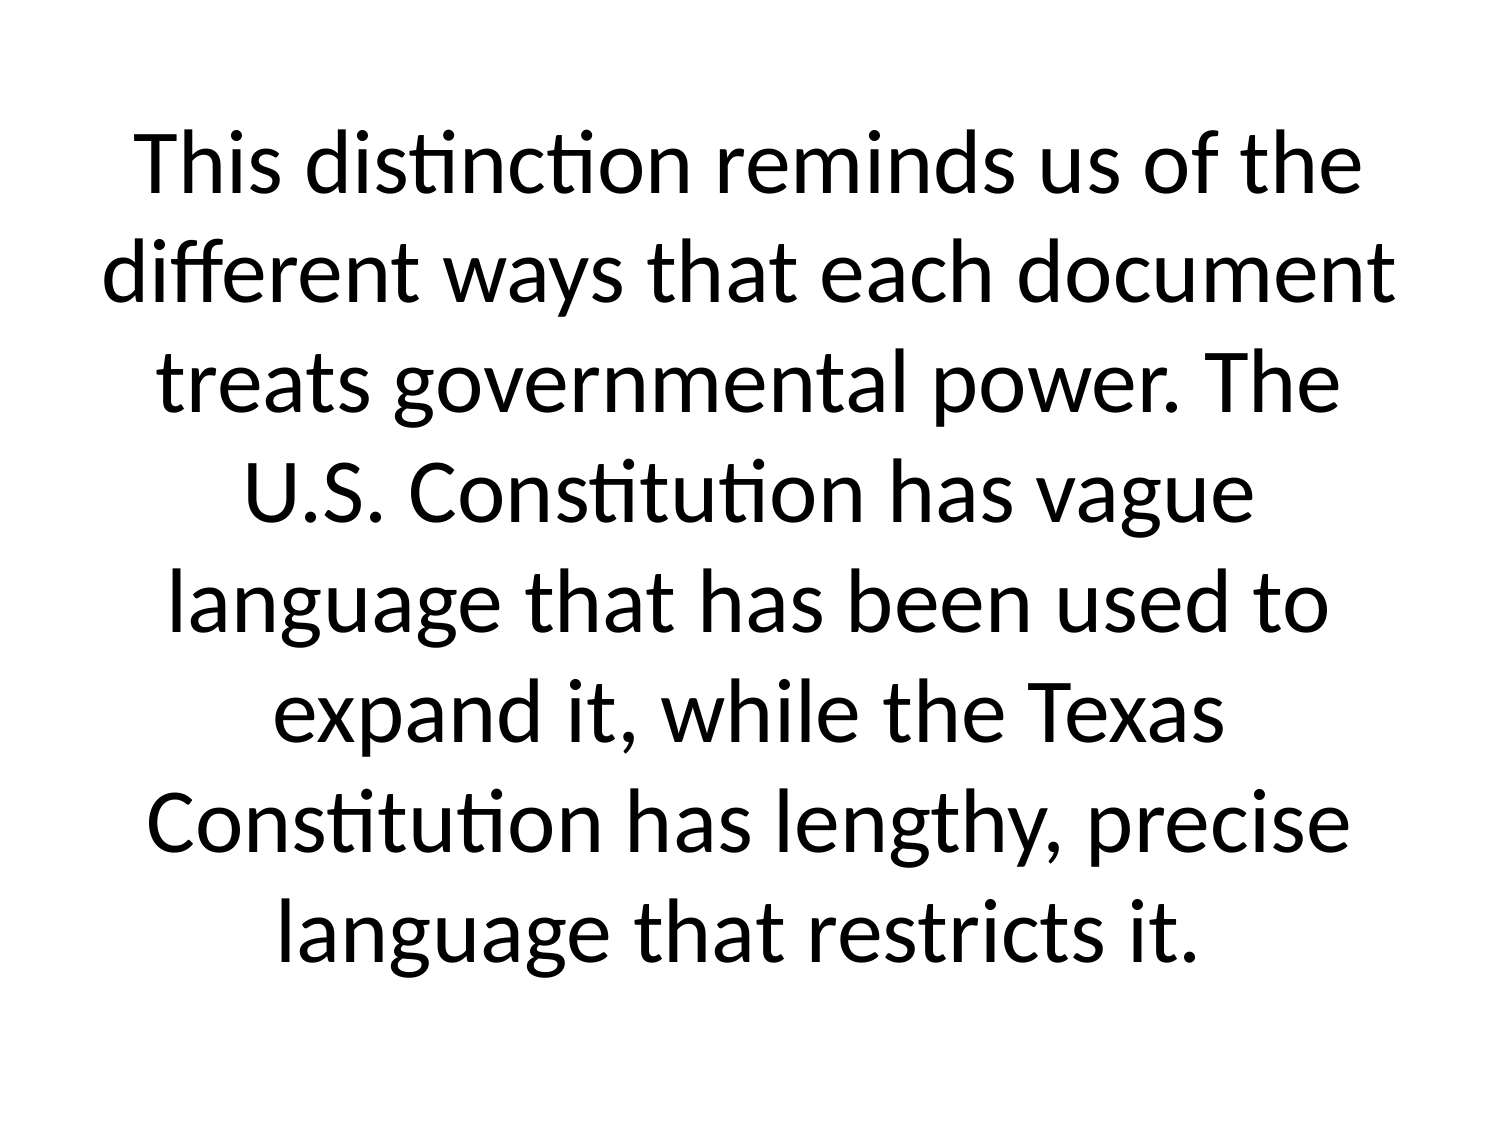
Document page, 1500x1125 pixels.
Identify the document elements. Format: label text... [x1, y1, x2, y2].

title This distinction reminds us of the different ways that each document treats governmental power. The U.S. Constitution has vague language that has been used to expand it, while the Texas Constitution has lengthy, precise language that restricts it. [74, 44, 1426, 1038]
